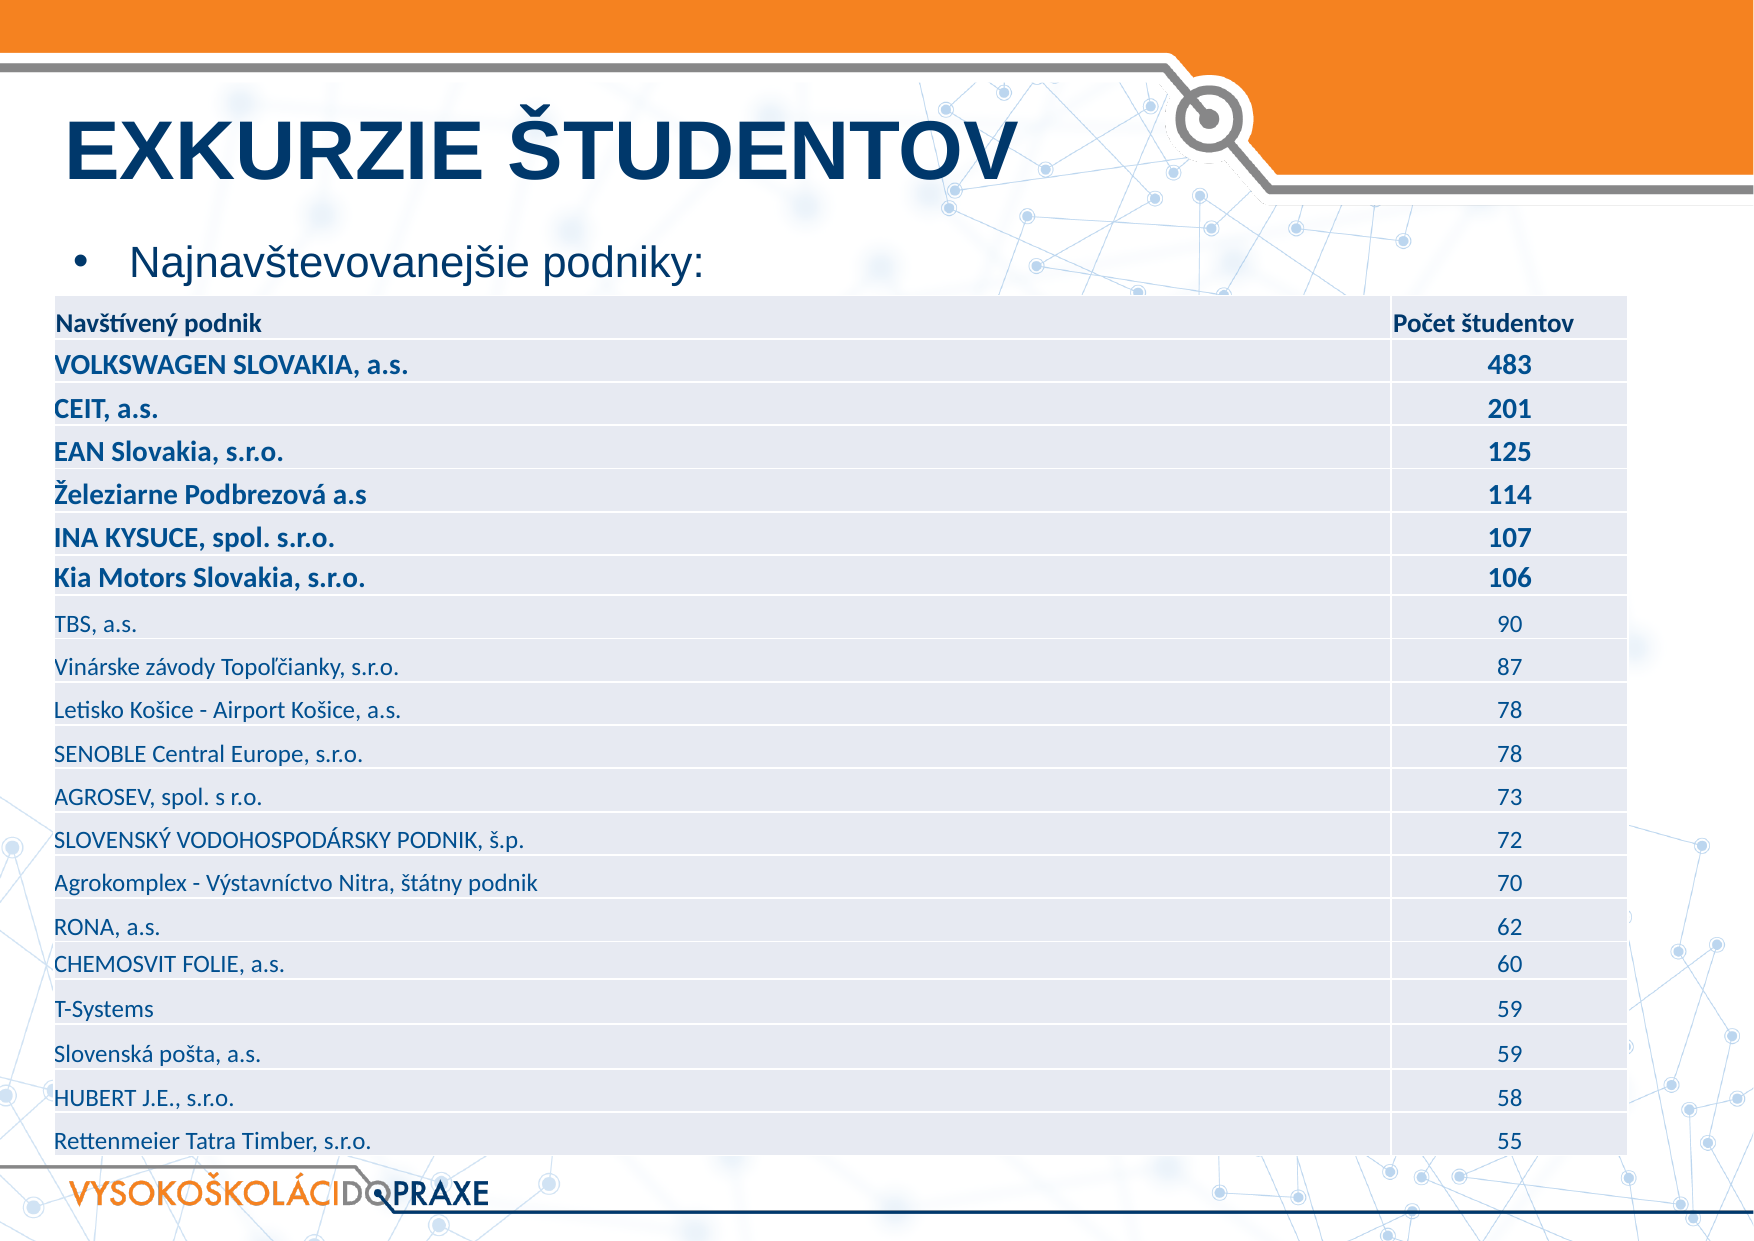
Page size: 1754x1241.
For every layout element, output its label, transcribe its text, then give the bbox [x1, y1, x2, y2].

table_cell Vinárske závody Topoľčianky, s.r.o. [55, 639, 1390, 681]
table_cell INA KYSUCE, spol. s.r.o. [55, 513, 1390, 554]
table_cell Agrokomplex - Výstavníctvo Nitra, štátny podnik [55, 856, 1390, 897]
table_cell HUBERT J.E., s.r.o. [55, 1070, 1390, 1111]
table_cell RONA, a.s. [55, 899, 1390, 941]
table_cell 70 [1392, 856, 1627, 897]
table_cell 78 [1392, 683, 1627, 724]
table_cell Kia Motors Slovakia, s.r.o. [55, 556, 1390, 594]
table_cell SENOBLE Central Europe, s.r.o. [55, 726, 1390, 767]
table_cell 59 [1392, 1025, 1627, 1068]
text_box Najnavštevovanejšie podniky: [56, 225, 723, 295]
table_cell Letisko Košice - Airport Košice, a.s. [55, 683, 1390, 724]
table_cell CHEMOSVIT FOLIE, a.s. [55, 942, 1390, 978]
table_cell 125 [1392, 426, 1627, 468]
table_cell 201 [1392, 383, 1627, 424]
table_cell 87 [1392, 639, 1627, 681]
table_cell TBS, a.s. [55, 596, 1390, 638]
table_header Navštívený podnik [55, 296, 1390, 338]
table_cell VOLKSWAGEN SLOVAKIA, a.s. [55, 340, 1390, 381]
table_header Počet študentov [1392, 296, 1627, 338]
table_cell 106 [1392, 556, 1627, 594]
table_cell 73 [1392, 769, 1627, 811]
table_cell 483 [1392, 340, 1627, 381]
table_cell 55 [1392, 1113, 1627, 1155]
table_cell 114 [1392, 469, 1627, 511]
table_cell Železiarne Podbrezová a.s [55, 469, 1390, 511]
picture [0, 0, 1754, 1241]
table_cell 59 [1392, 980, 1627, 1023]
table_cell 62 [1392, 899, 1627, 941]
table_cell Slovenská pošta, a.s. [55, 1025, 1390, 1068]
table_cell 58 [1392, 1070, 1627, 1111]
table_cell CEIT, a.s. [55, 383, 1390, 424]
table_cell Rettenmeier Tatra Timber, s.r.o. [55, 1113, 1390, 1155]
table_cell 90 [1392, 596, 1627, 638]
table_cell SLOVENSKÝ VODOHOSPODÁRSKY PODNIK, š.p. [55, 813, 1390, 854]
table_cell 78 [1392, 726, 1627, 767]
title EXKURZIE ŠTUDENTOV [47, 66, 1263, 226]
table_cell EAN Slovakia, s.r.o. [55, 426, 1390, 468]
table_cell 60 [1392, 942, 1627, 978]
table_cell 107 [1392, 513, 1627, 554]
table_cell AGROSEV, spol. s r.o. [55, 769, 1390, 811]
table_cell 72 [1392, 813, 1627, 854]
table_cell T-Systems [55, 980, 1390, 1023]
